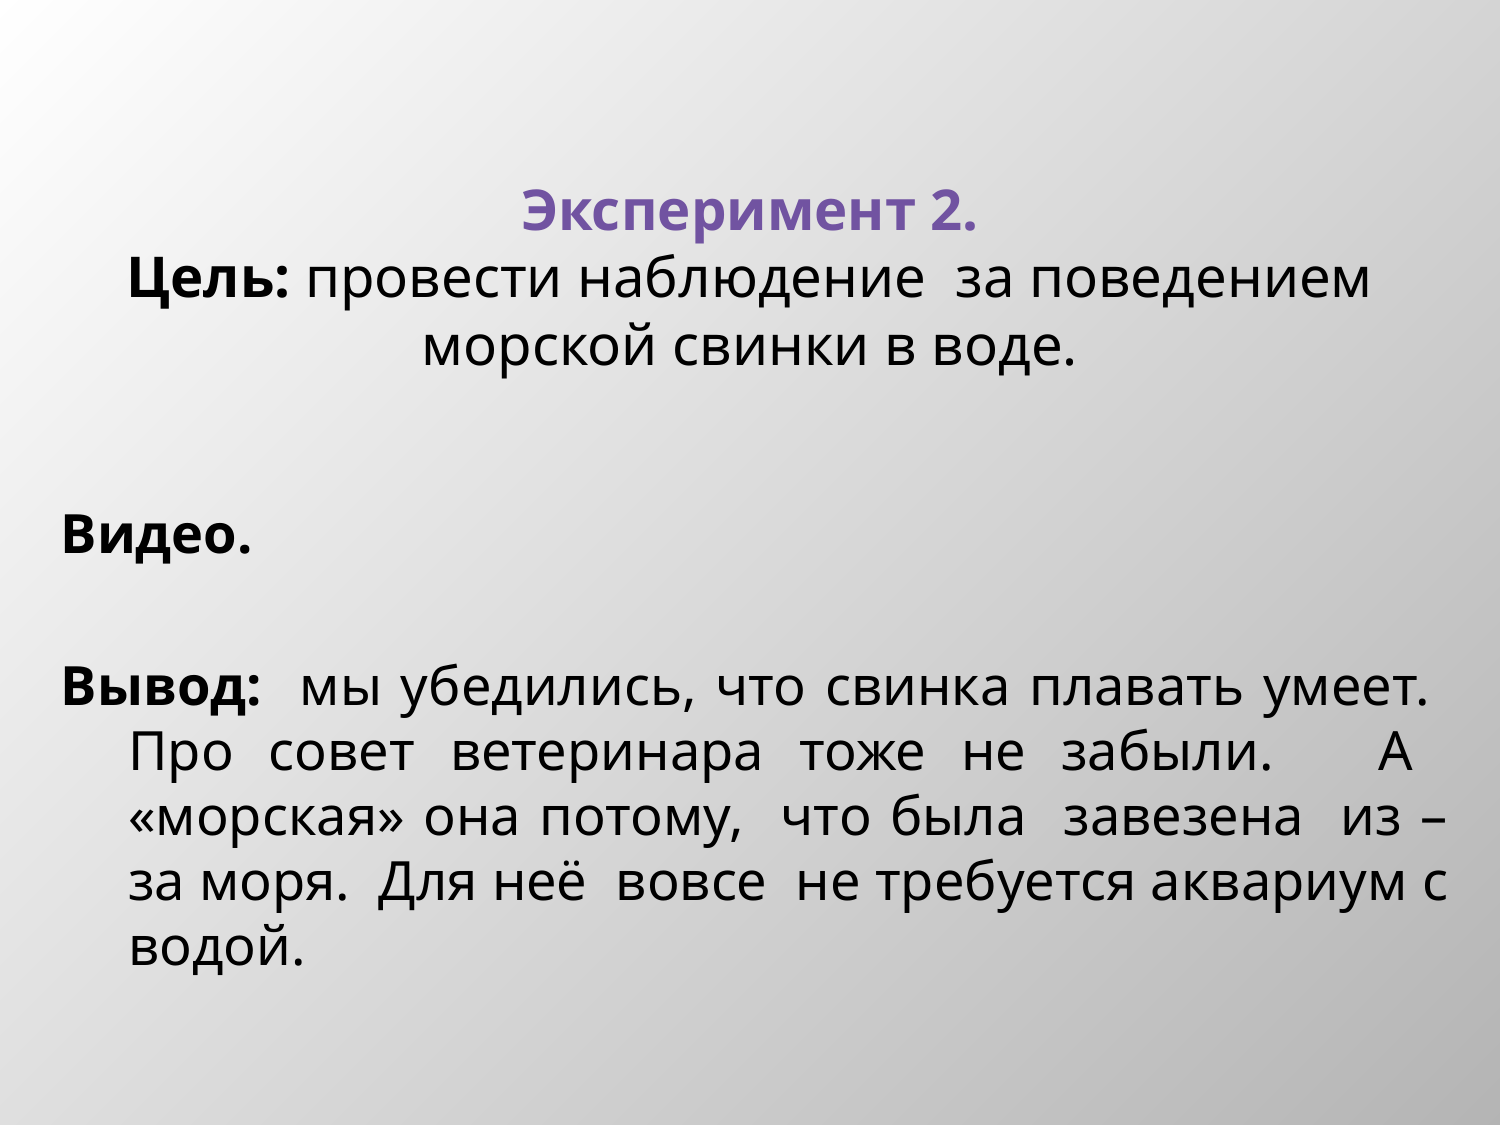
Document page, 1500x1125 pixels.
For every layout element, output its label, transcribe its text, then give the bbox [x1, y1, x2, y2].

list Видео. Вывод: мы убедились, что свинка плавать умеет. Про совет ветеринара тоже не забыли. А «морская» она потому, что была завезена из – за моря. Для неё вовсе не требуется аквариум с водой. [23, 339, 1465, 1032]
title Эксперимент 2. Цель: провести наблюдение за поведением морской свинки в воде. [46, 70, 1454, 339]
